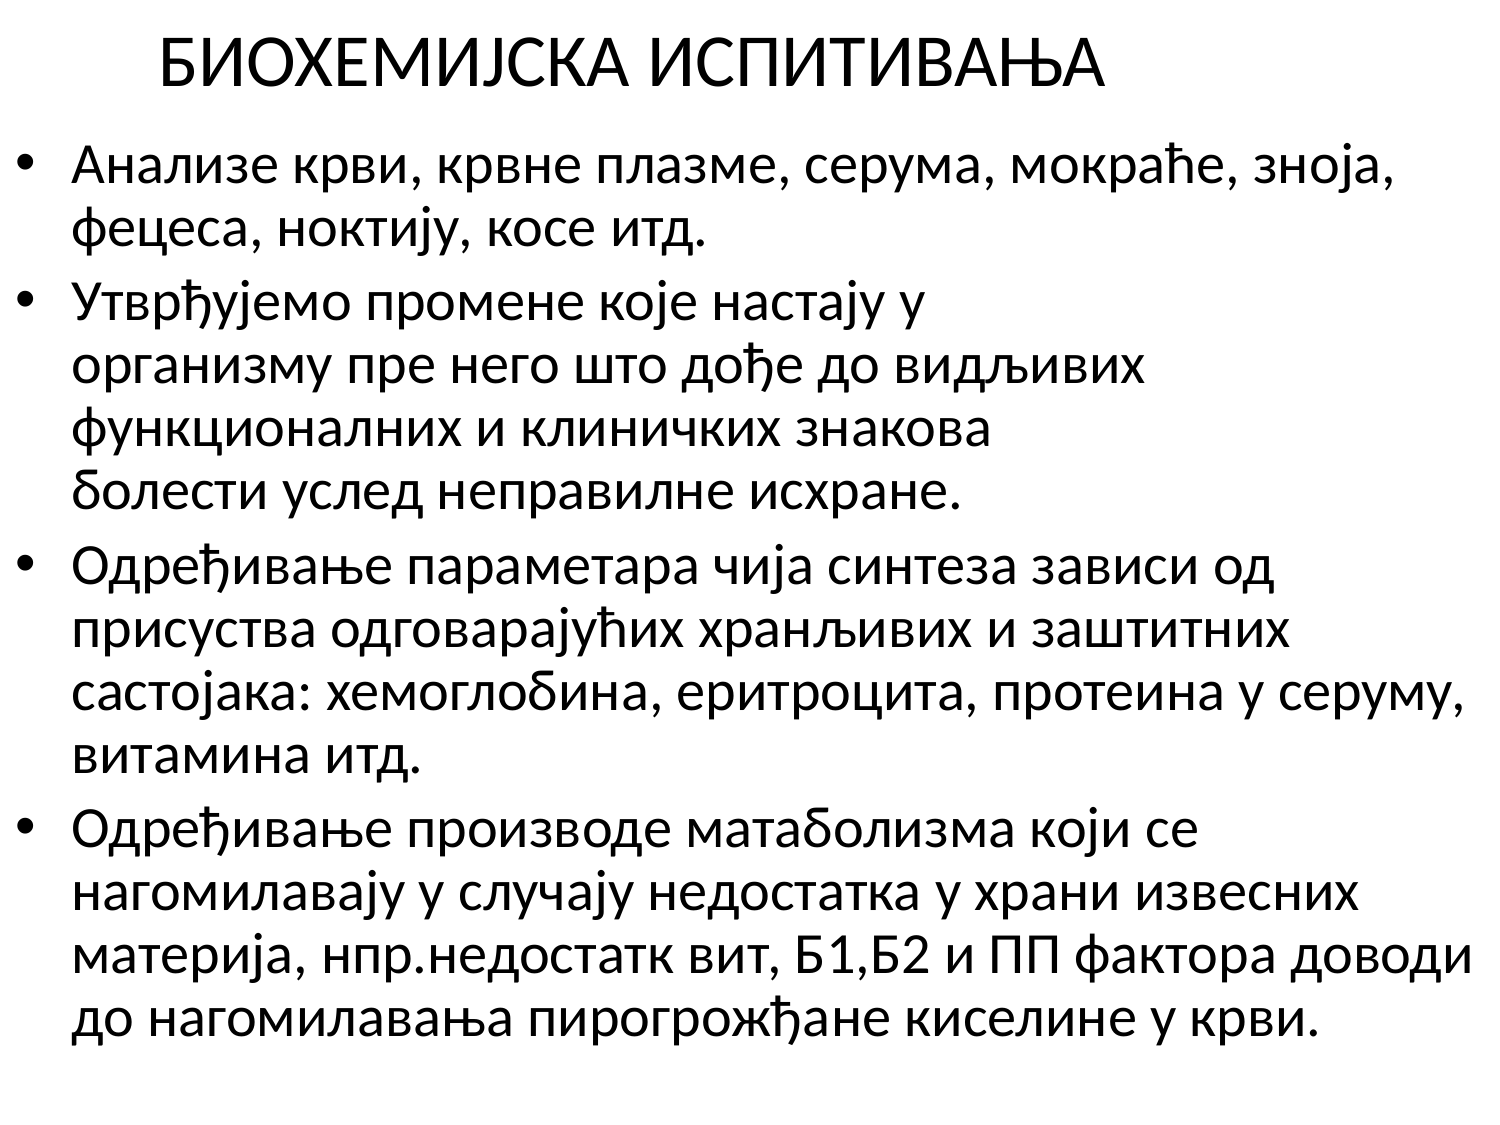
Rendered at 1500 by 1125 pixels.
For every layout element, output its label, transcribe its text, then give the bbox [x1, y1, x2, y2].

title БИОХЕМИЈСКА ИСПИТИВАЊА [0, 0, 1266, 114]
list Анализе крви, крвне плазме, серума, мокраће, зноја, фецеса, ноктију, косе итд. Утврђујемо промене које настају у организму пре него што дође до видљивих функционалних и клиничких знакова болести услед неправилне исхране. Одређивање параметара чија синтеза зависи од присуства одговарајућих хранљивих и заштитних састојака: хемоглобина, еритроцита, протеина у серуму, витамина итд. Одређивање производе матаболизма који се нагомилавају у случају недостатка у храни извесних материја, нпр.недостатк вит, Б1,Б2 и ПП фактора доводи до нагомилавања пирогрожђане киселине у крви. [0, 125, 1500, 1125]
